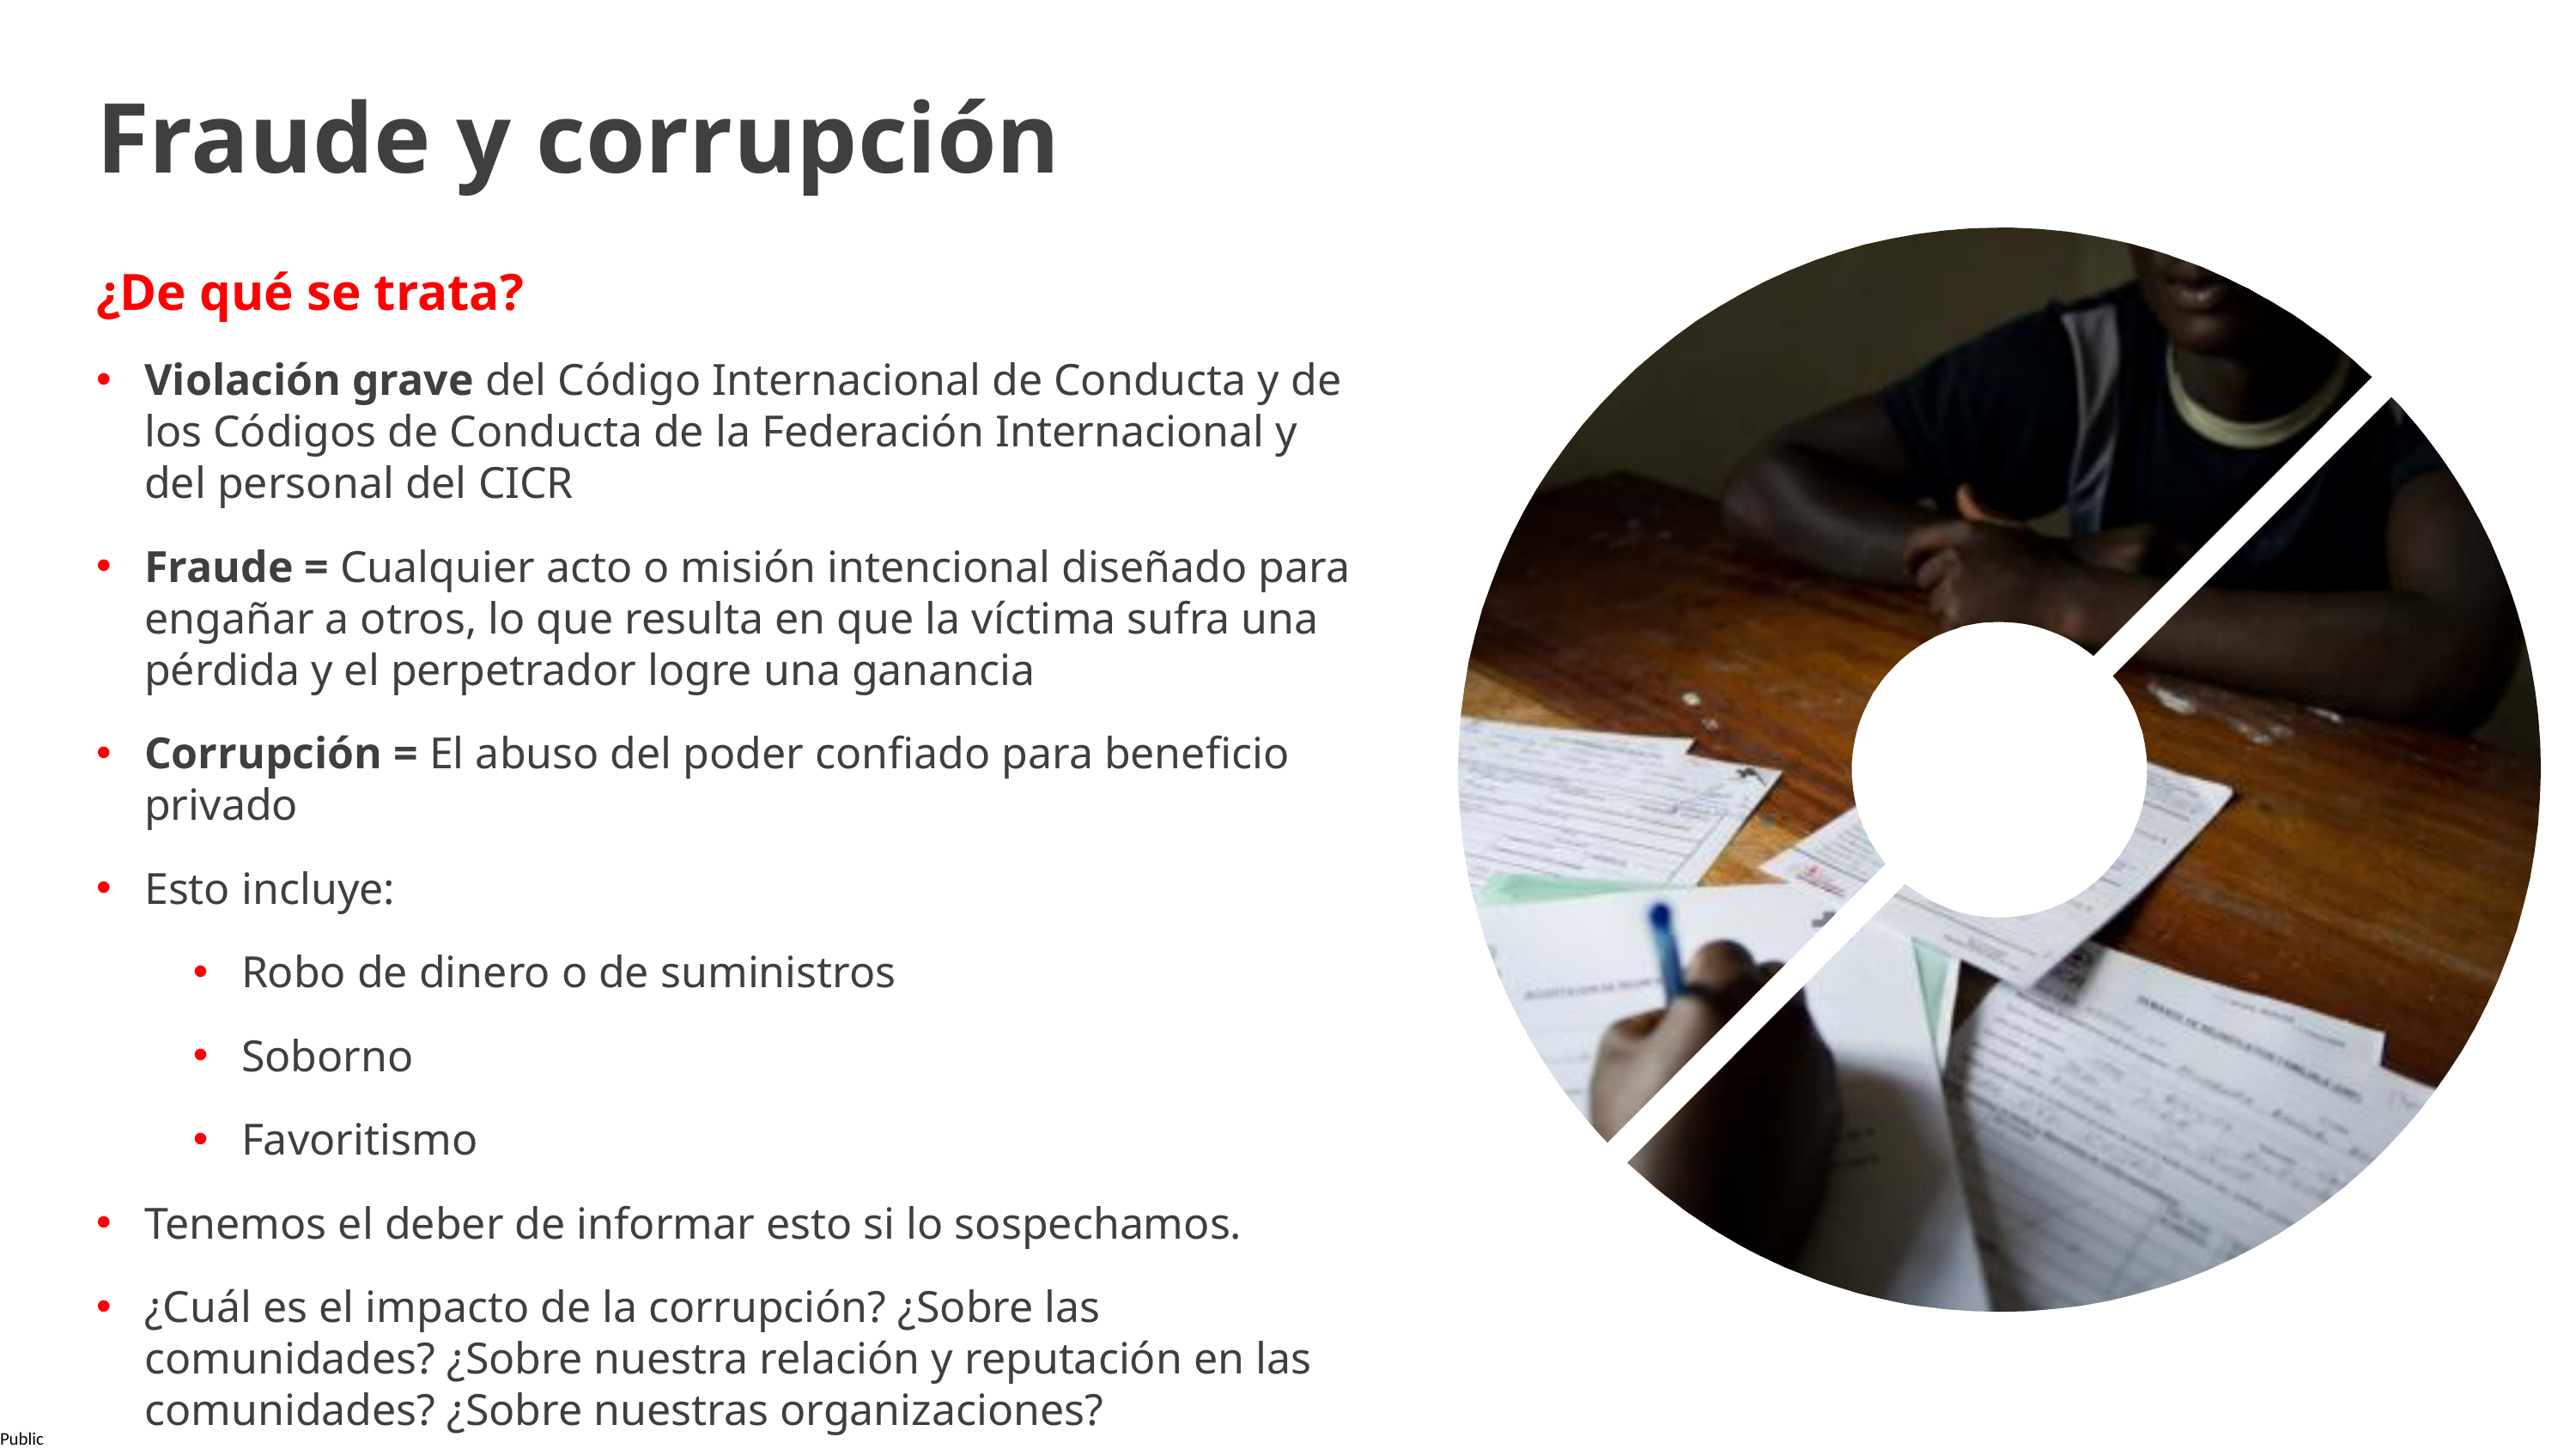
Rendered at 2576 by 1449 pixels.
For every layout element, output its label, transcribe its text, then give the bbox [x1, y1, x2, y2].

text_box Fraude y corrupción [83, 92, 1746, 198]
text_box ¿De qué se trata? Violación grave del Código Internacional de Conducta y de los Códigos de Conducta de la Federación Internacional y del personal del CICR Fraude = Cualquier acto o misión intencional diseñado para engañar a otros, lo que resulta en que la víctima sufra una pérdida y el perpetrador logre una ganancia Corrupción = El abuso del poder confiado para beneficio privado Esto incluye: Robo de dinero o de suministros Soborno Favoritismo Tenemos el deber de informar esto si lo sospechamos. ¿Cuál es el impacto de la corrupción? ¿Sobre las comunidades? ¿Sobre nuestra relación y reputación en las comunidades? ¿Sobre nuestras organizaciones? [83, 253, 1367, 1449]
picture [1457, 227, 2542, 1313]
